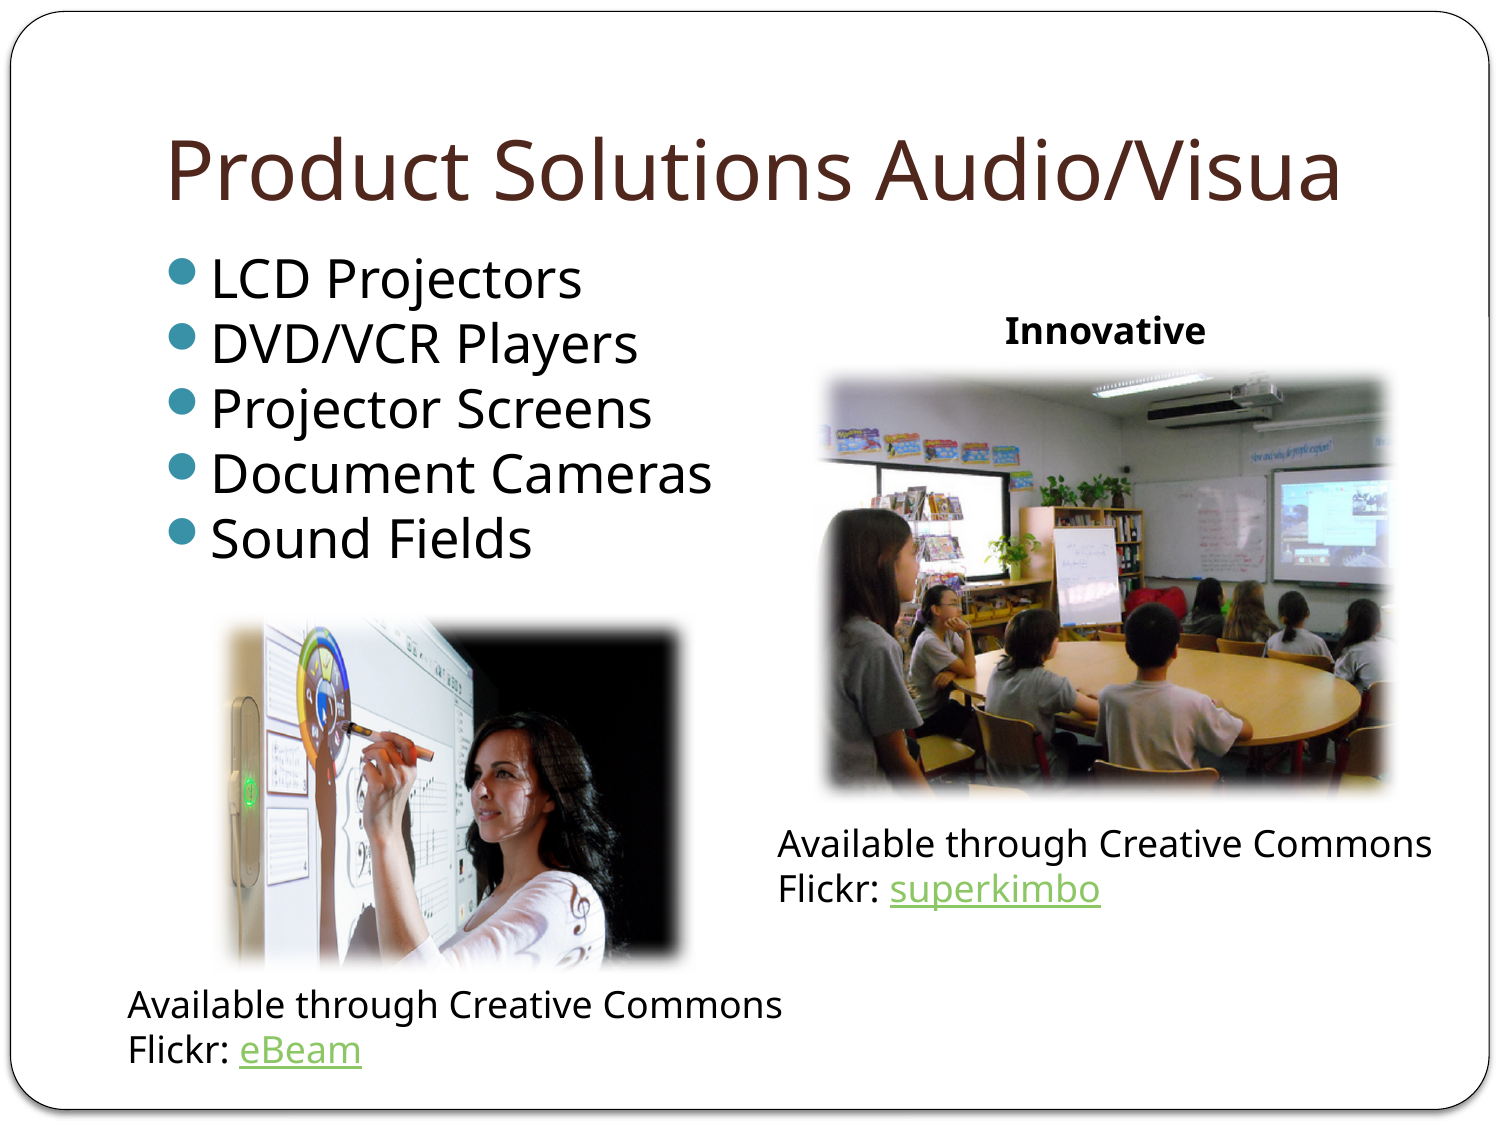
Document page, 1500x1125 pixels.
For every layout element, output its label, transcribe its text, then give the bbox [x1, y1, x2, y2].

text_box Available through Creative Commons Flickr: superkimbo [762, 812, 1450, 924]
picture [812, 362, 1401, 804]
picture [212, 612, 696, 976]
list LCD Projectors DVD/VCR Players Projector Screens Document Cameras Sound Fields [150, 237, 750, 625]
text_box Innovative [887, 299, 1325, 360]
title Product Solutions Audio/Visua [150, 45, 1425, 233]
text_box Available through Creative Commons Flickr: eBeam [112, 973, 850, 1125]
